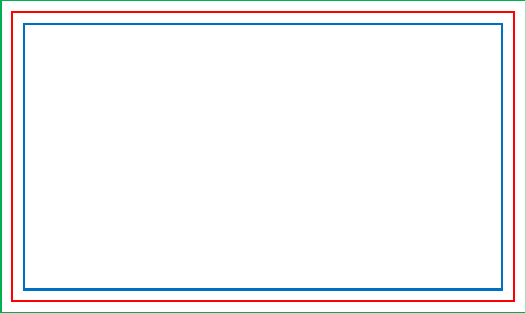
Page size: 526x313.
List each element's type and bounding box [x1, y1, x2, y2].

text_box [0, 0, 526, 313]
